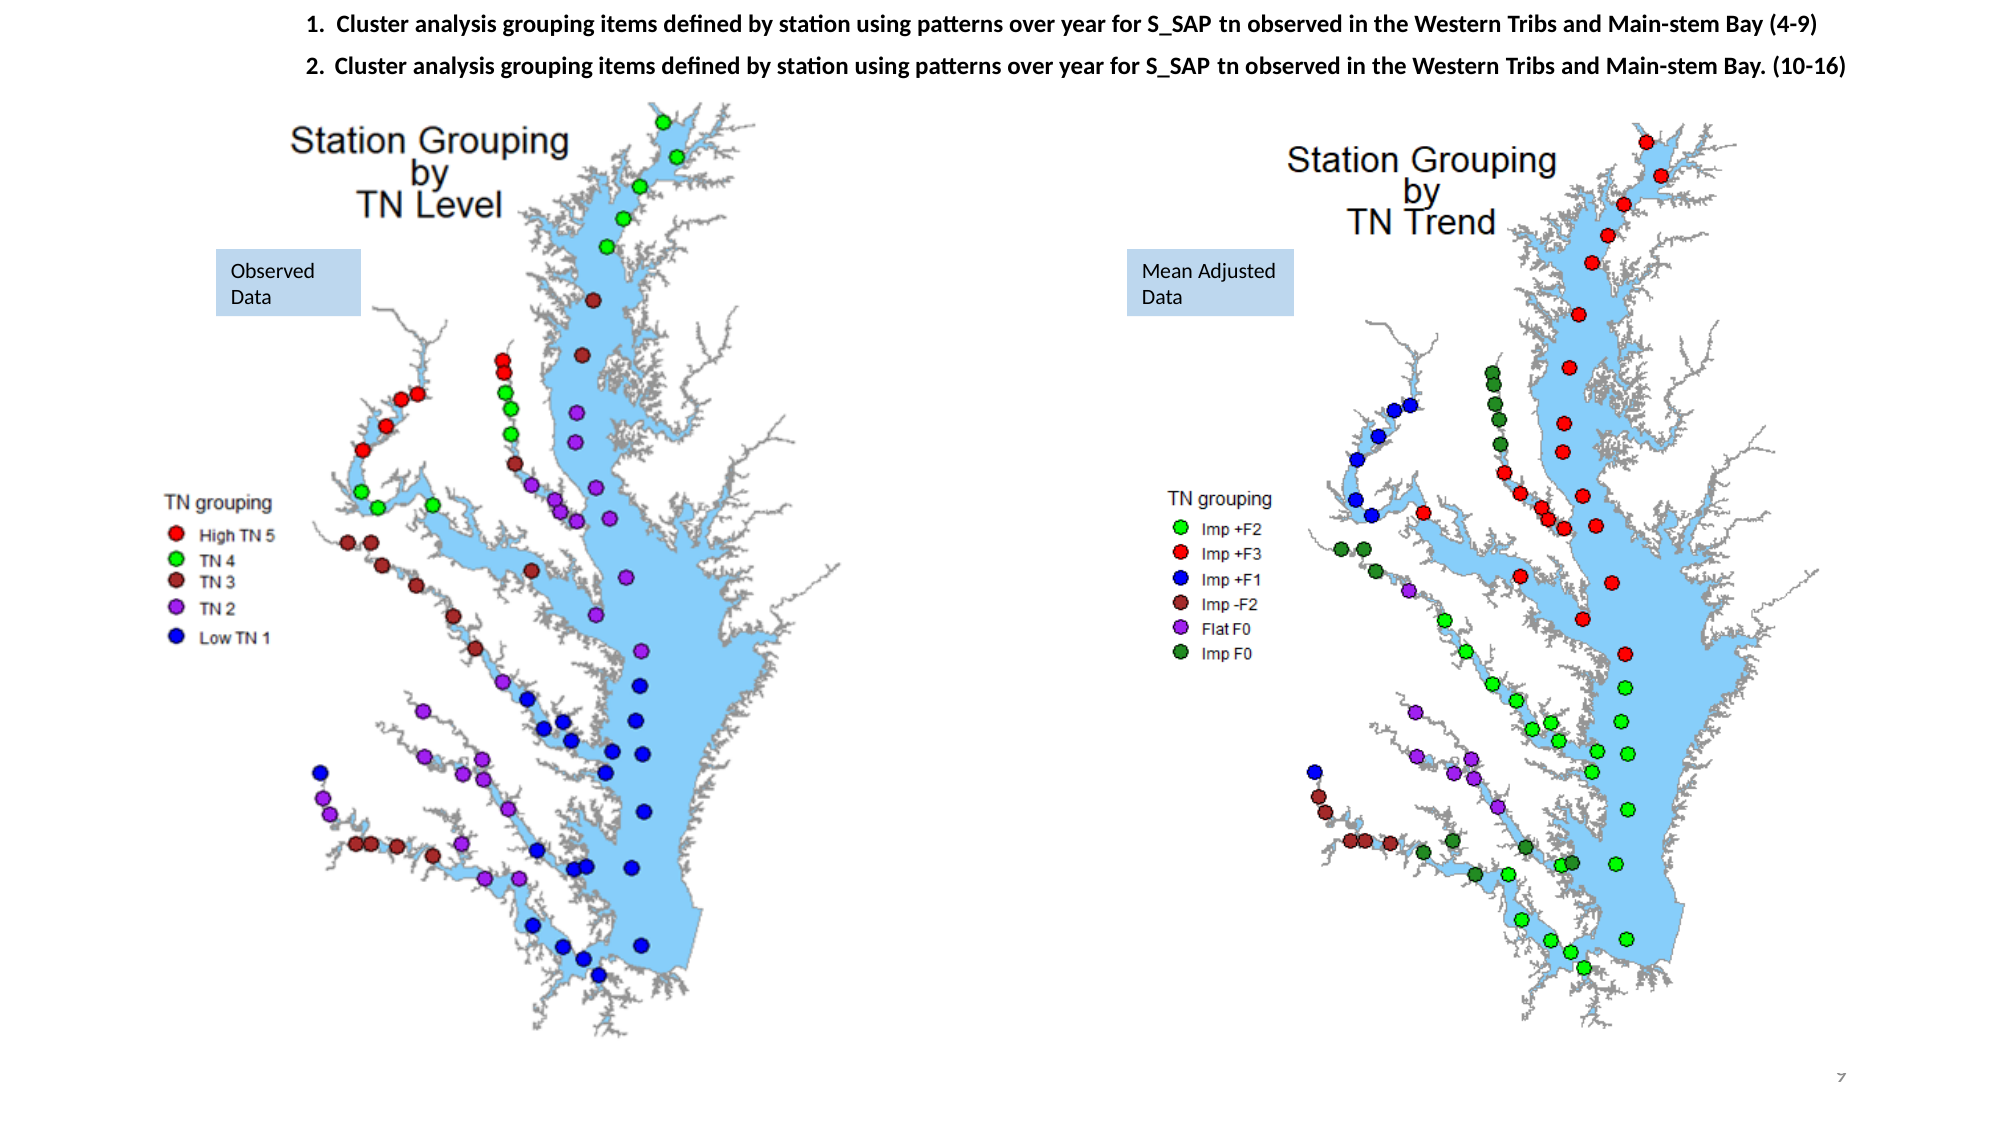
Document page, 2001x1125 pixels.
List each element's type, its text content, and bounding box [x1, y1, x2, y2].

text_box 1. Cluster analysis grouping items defined by station using patterns over year for S_SAP tn observed in the Western Tribs and Main-stem Bay (4-9) 2. Cluster analysis grouping items defined by station using patterns over year for S_SAP tn observed in the Western Tribs and Main-stem Bay. (10-16) [291, 0, 1894, 90]
picture [1092, 79, 1920, 1073]
picture [125, 90, 862, 1051]
slide_number 9 [1412, 1073, 1863, 1103]
